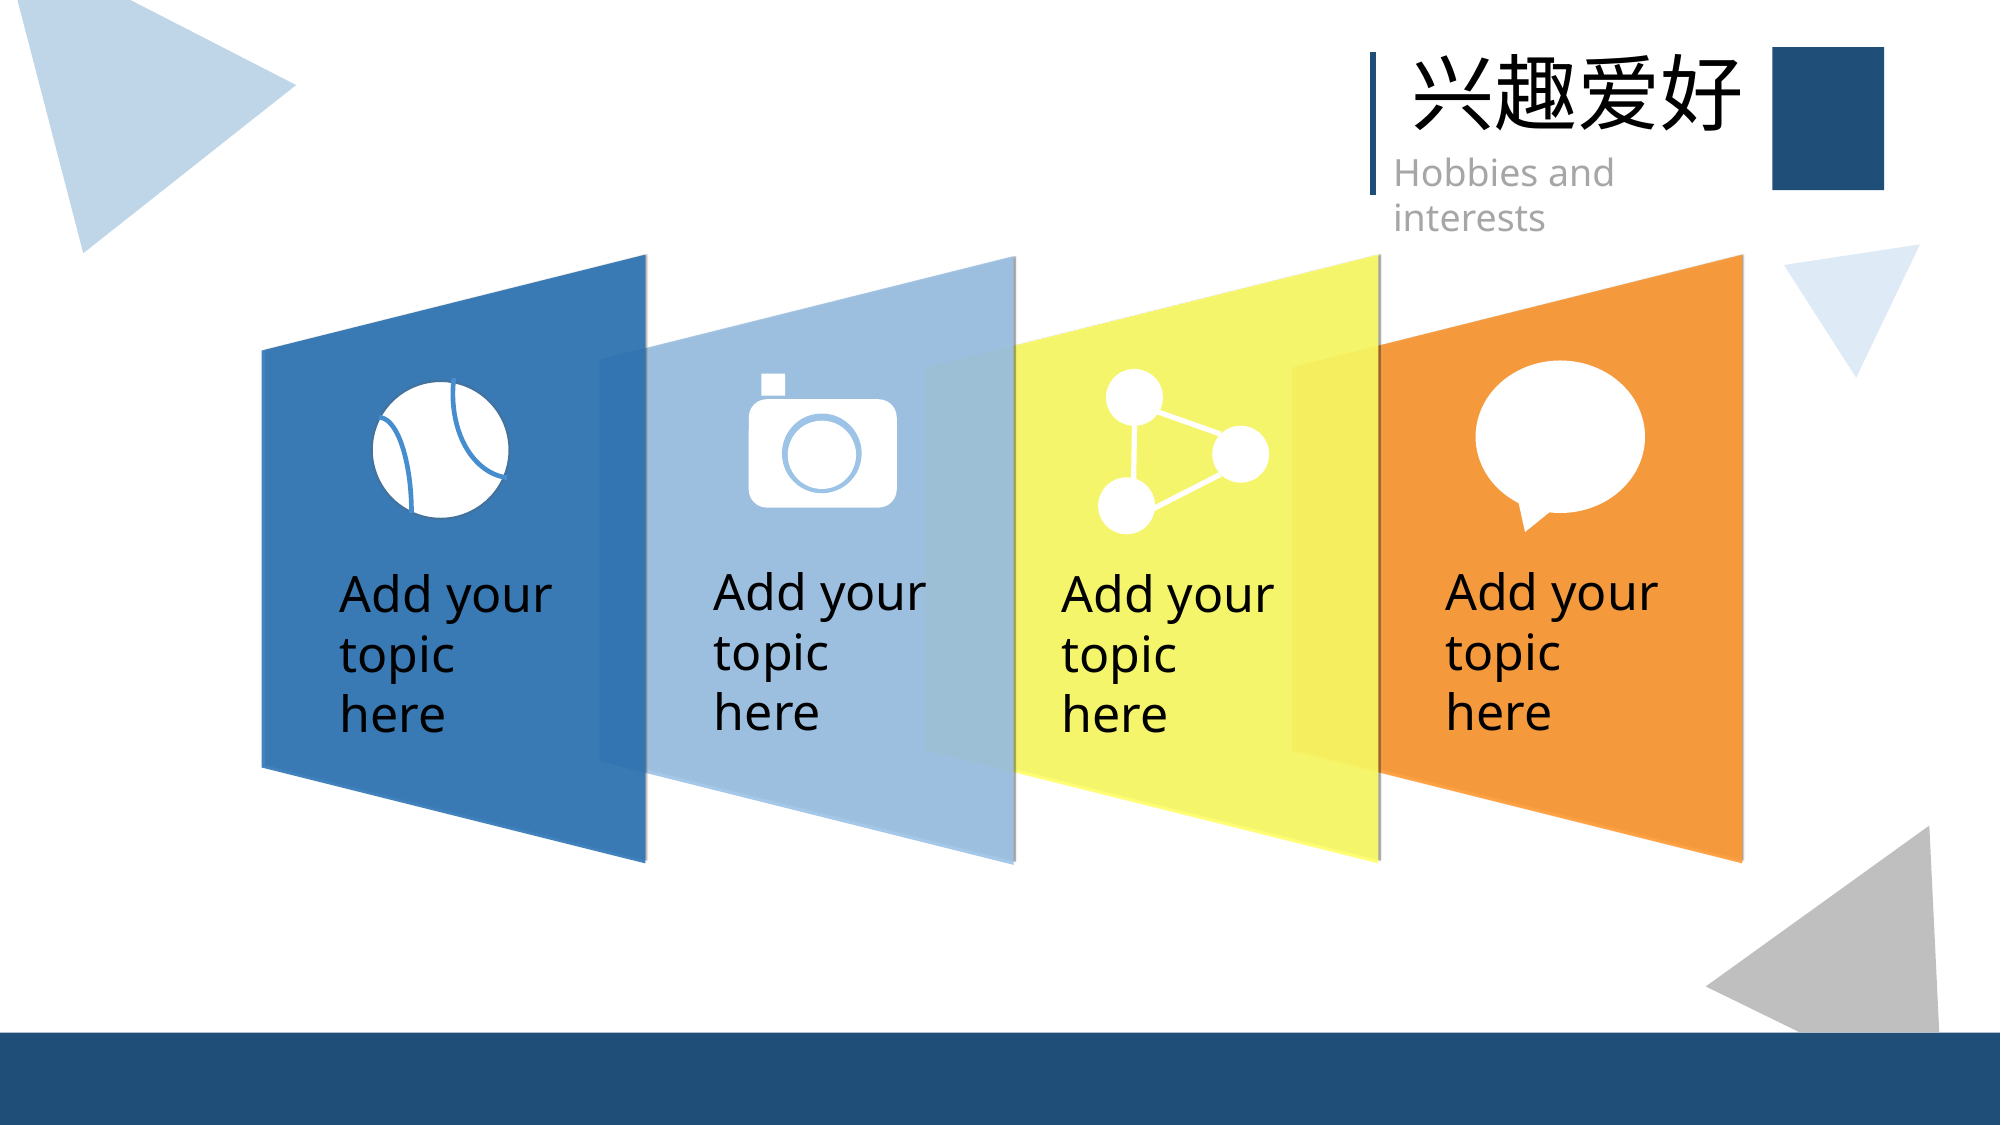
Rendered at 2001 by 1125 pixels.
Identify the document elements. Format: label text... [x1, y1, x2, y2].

text_box [1474, 359, 1647, 534]
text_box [1098, 368, 1270, 535]
text_box [1782, 243, 1922, 380]
text_box [0, 1032, 2000, 1125]
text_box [346, 293, 584, 609]
text_box Add your topic here [1046, 554, 1307, 750]
text_box 兴趣爱好 [1396, 33, 1773, 141]
text_box [1019, 253, 1380, 865]
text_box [748, 373, 897, 508]
text_box Add your topic here [1430, 552, 1691, 748]
text_box Add your topic here [699, 552, 960, 748]
text_box [16, 0, 299, 256]
text_box [1773, 46, 1885, 191]
text_box [1703, 823, 1941, 1034]
text_box [1383, 253, 1744, 865]
text_box [260, 253, 647, 865]
text_box [651, 254, 1015, 867]
text_box Add your topic here [324, 554, 585, 750]
text_box Hobbies and interests [1378, 141, 1781, 247]
